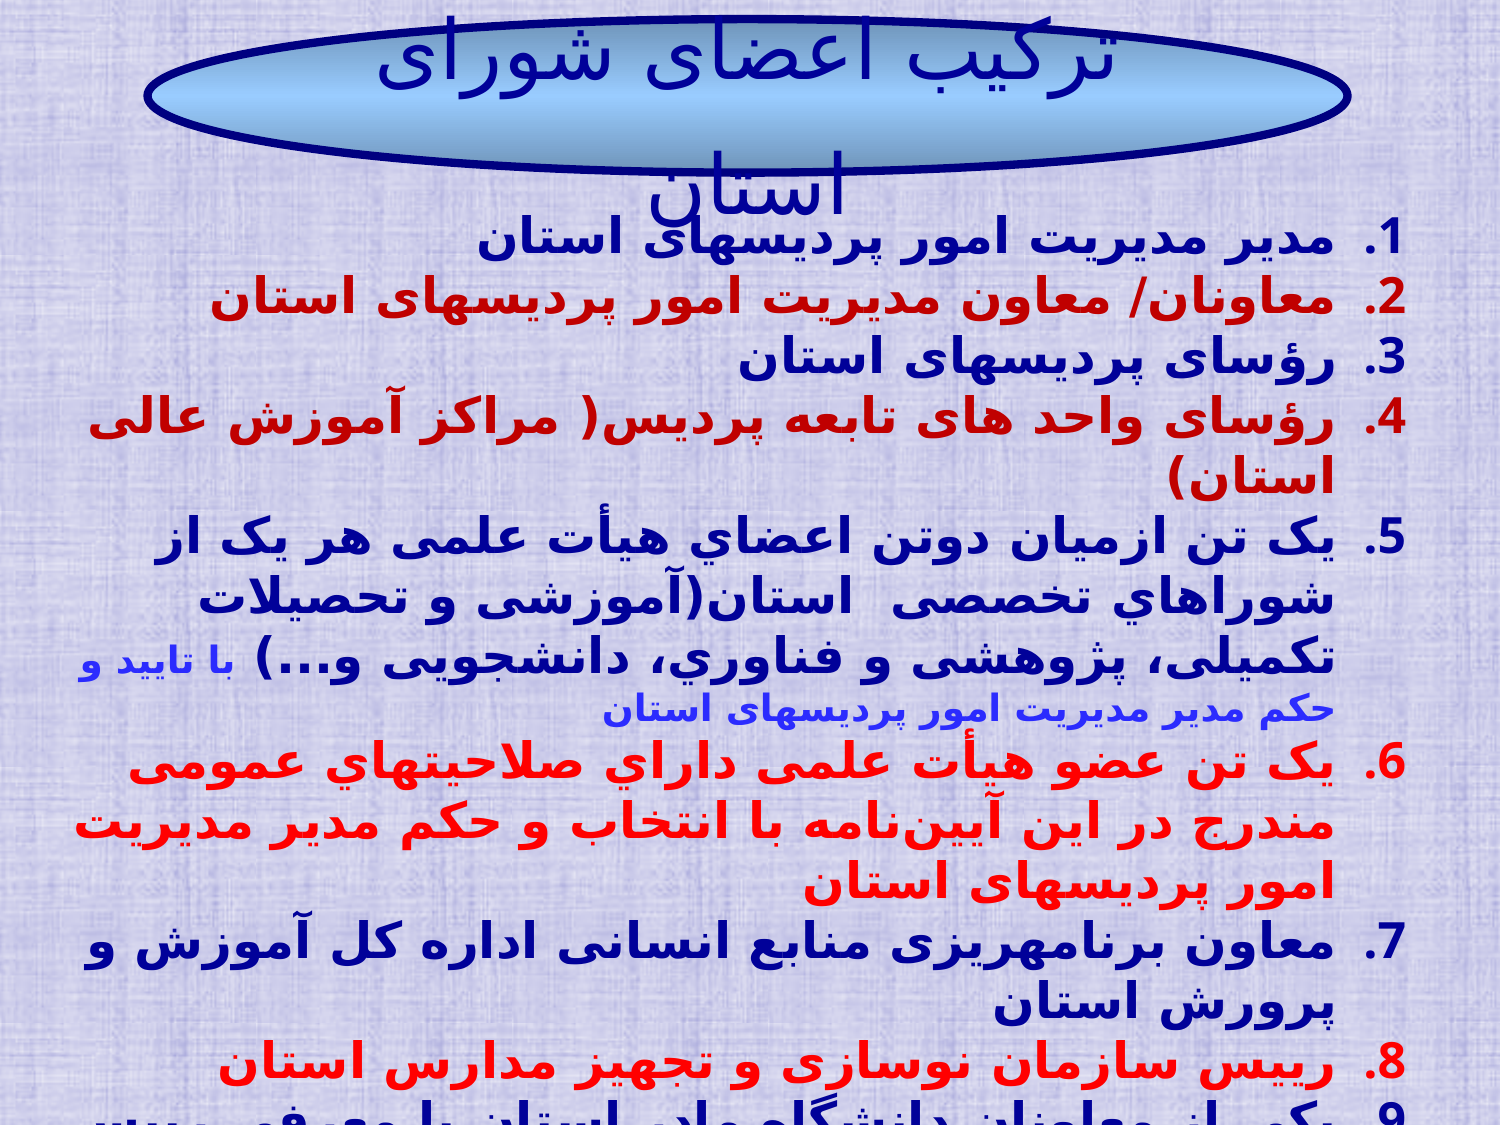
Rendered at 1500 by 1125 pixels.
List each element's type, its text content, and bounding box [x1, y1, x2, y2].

text_box ترکیب اعضای شورای استان [147, 19, 1348, 173]
text_box مدیر مدیریت امور پردیس‏های استان معاونان/ معاون مدیریت امور پردیس‏های استان رؤسای پردیس‏های استان رؤسای واحد های تابعه پردیس( مراکز آموزش عالی استان) یک تن ازمیان دوتن اعضاي هیأت علمی هر یک‌ از شوراهاي تخصصی استان(آموزشی و تحصیلات تکمیلی، پژوهشی و فناوري، دانشجویی و...) با تایید و حکم مدیر مدیریت امور پردیس‏های استان یک تن عضو هیأت علمی داراي صلاحیتهاي عمومی مندرج در این آیین‌نامه با انتخاب و حکم مدیر مدیریت امور پردیس‏های استان معاون برنامه‏ریزی منابع انسانی اداره کل آموزش و پرورش استان رییس سازمان نوسازی و تجهیز مدارس استان یکی از معاونان دانشگاه مادر استان با معرفی رییس دانشگاه مادر [29, 196, 1427, 1125]
